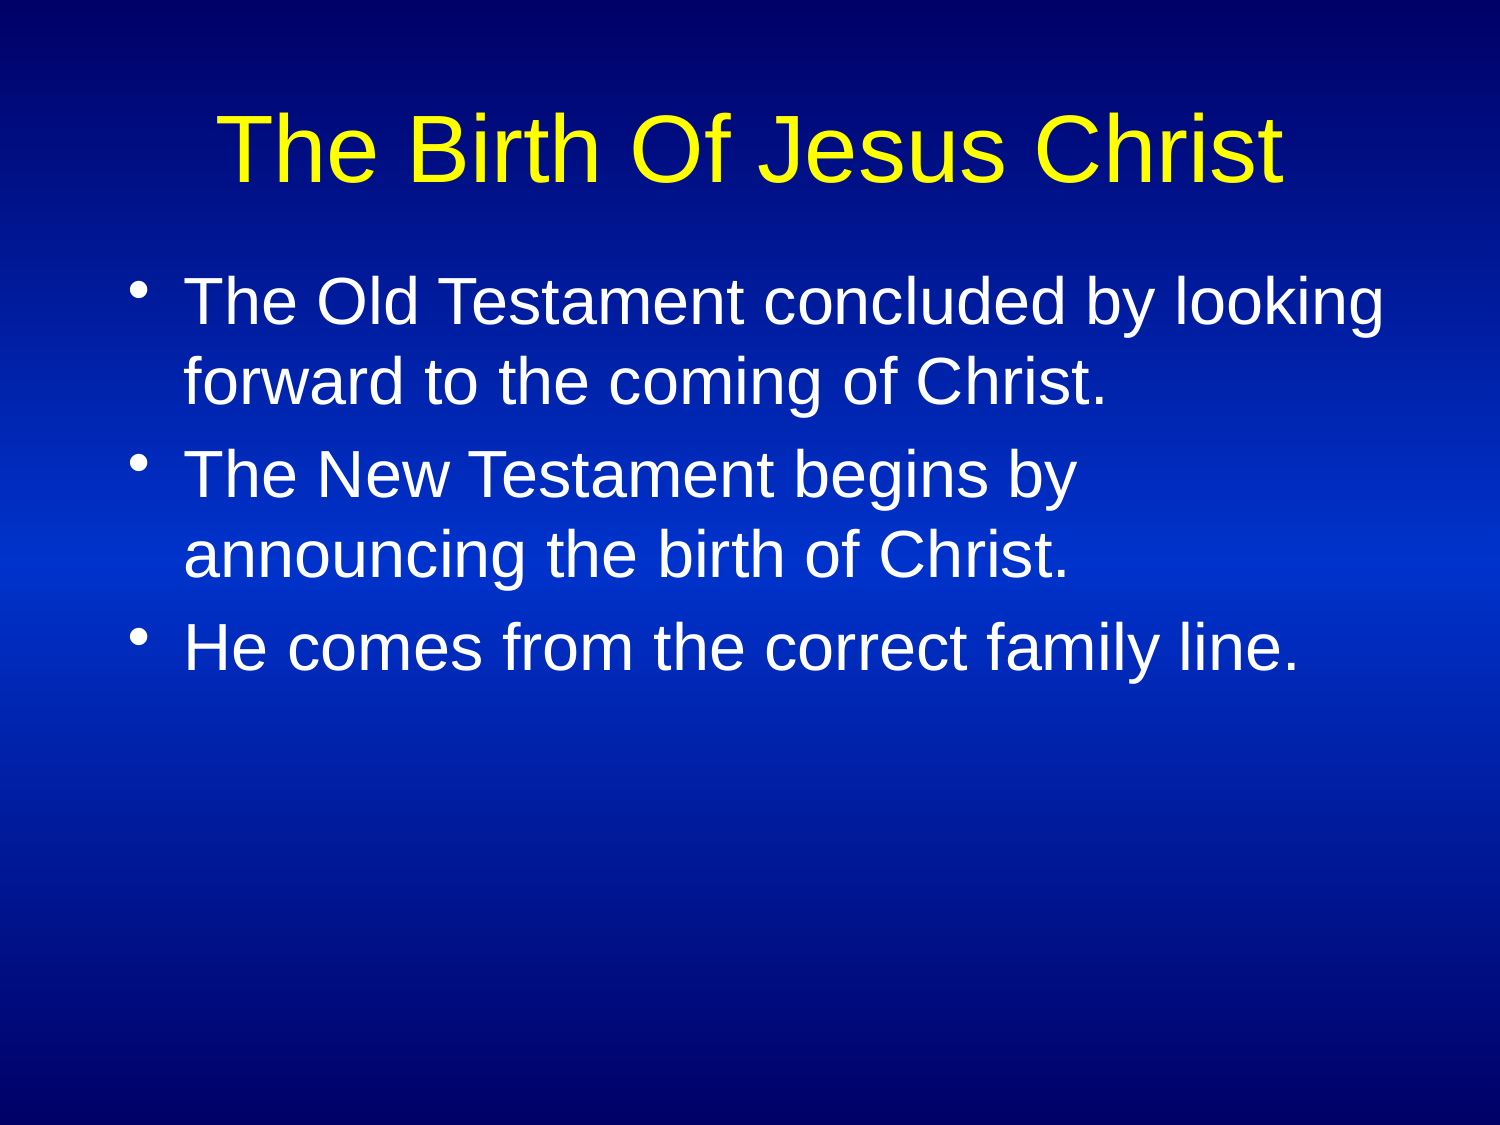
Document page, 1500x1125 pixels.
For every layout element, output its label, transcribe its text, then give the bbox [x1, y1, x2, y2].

title The Birth Of Jesus Christ [37, 50, 1463, 238]
list The Old Testament concluded by looking forward to the coming of Christ. The New Testament begins by announcing the birth of Christ. He comes from the correct family line. [112, 249, 1438, 725]
